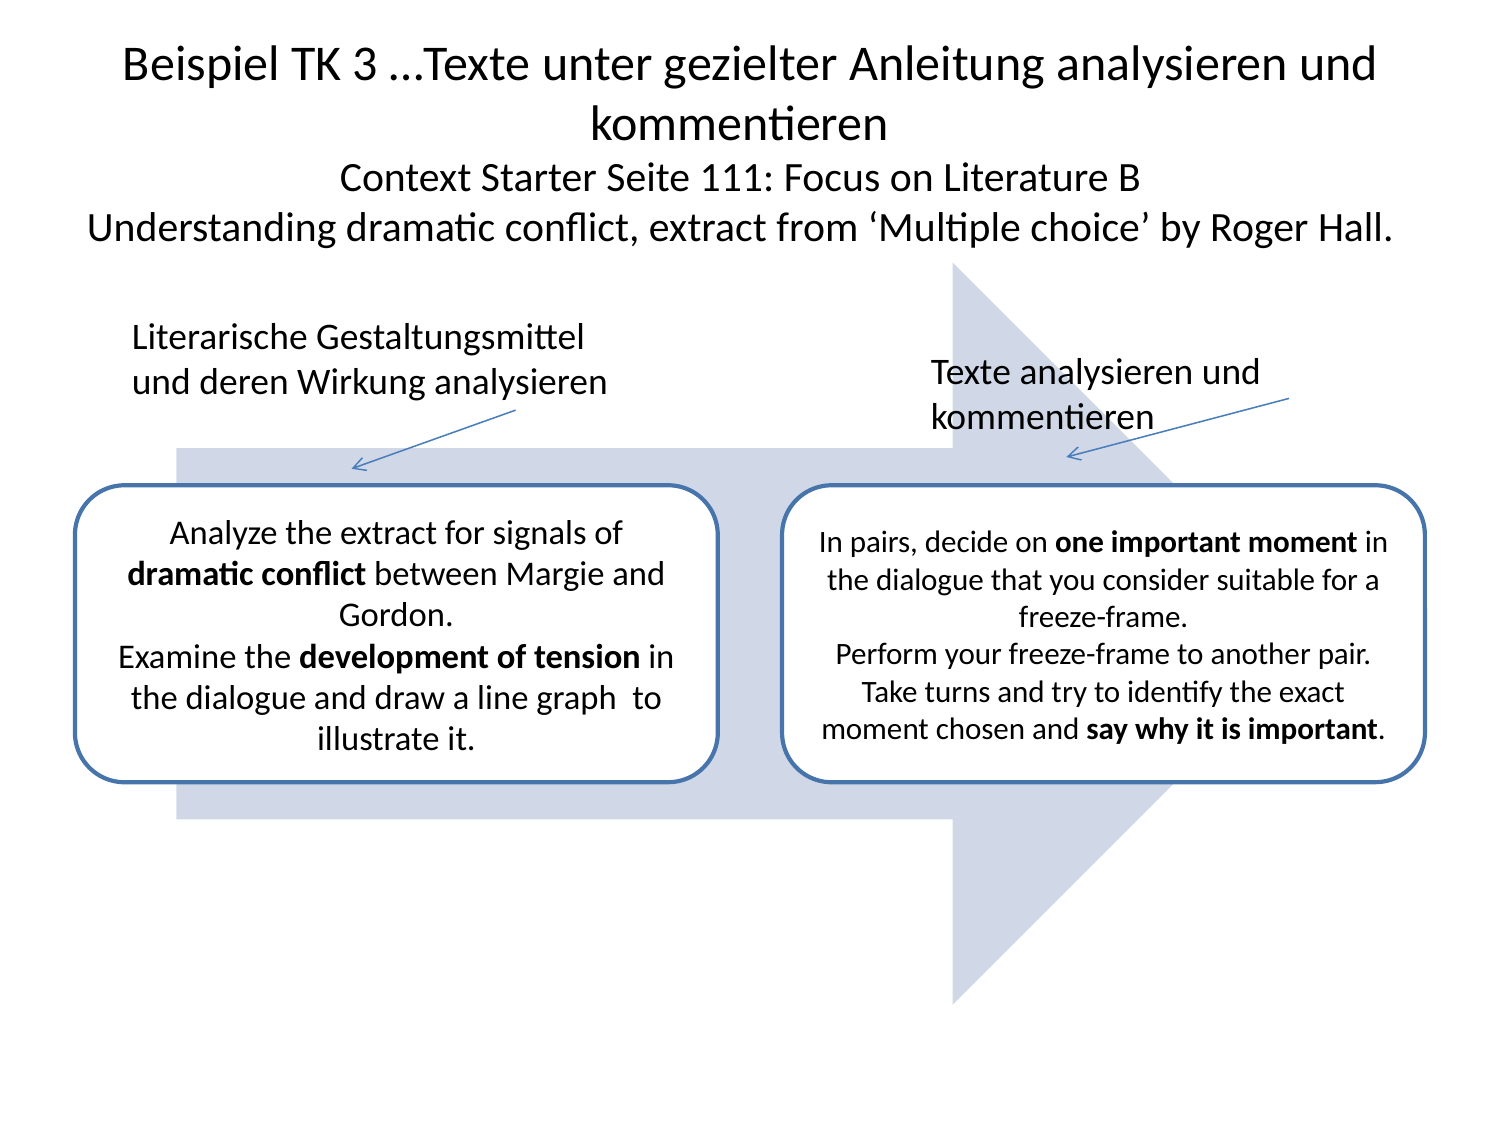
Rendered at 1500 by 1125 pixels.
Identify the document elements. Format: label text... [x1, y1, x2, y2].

title Beispiel TK 3 …Texte unter gezielter Anleitung analysieren und kommentieren Context Starter Seite 111: Focus on Literature B Understanding dramatic conflict, extract from ‘Multiple choice’ by Roger Hall. [70, 35, 1421, 264]
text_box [1066, 398, 1290, 458]
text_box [351, 409, 516, 469]
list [74, 262, 1426, 1006]
